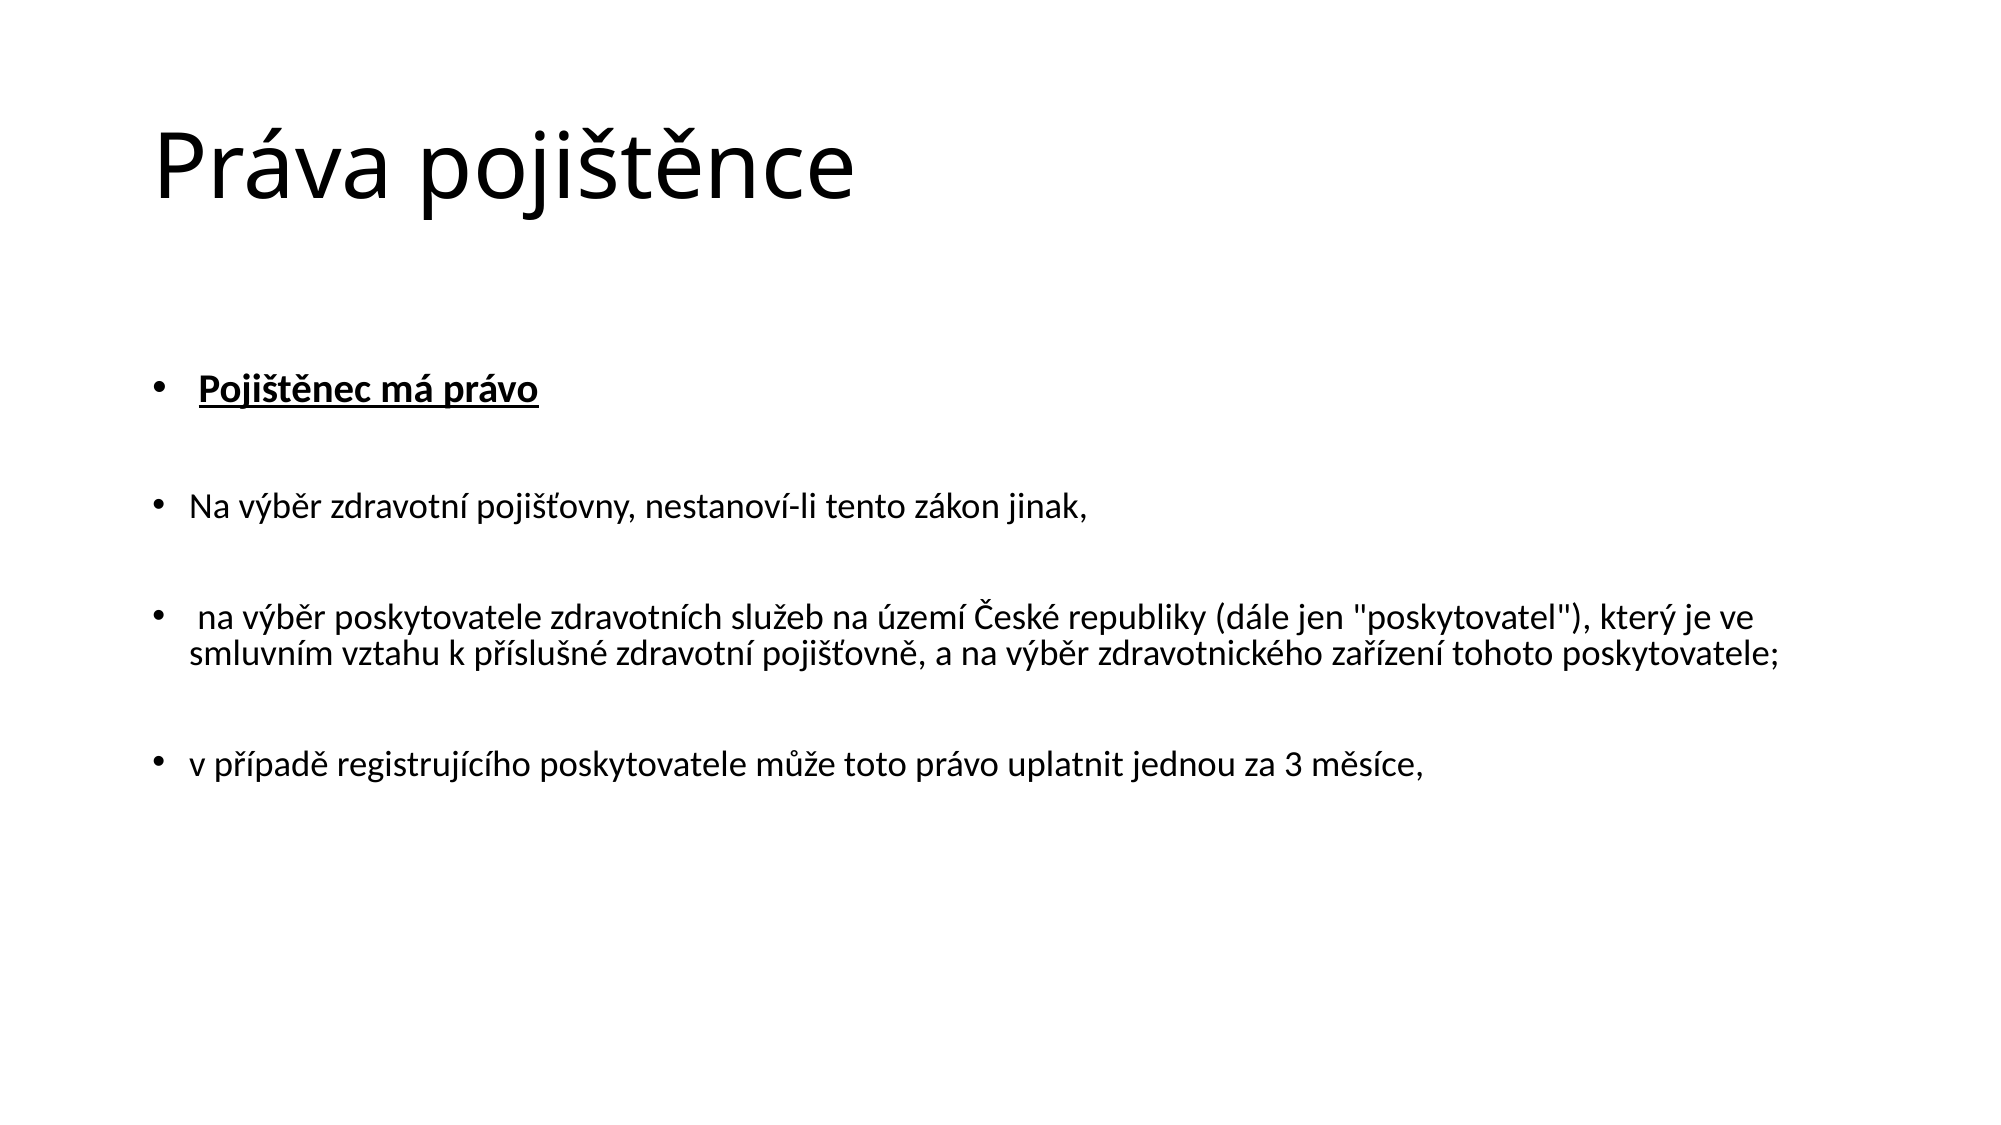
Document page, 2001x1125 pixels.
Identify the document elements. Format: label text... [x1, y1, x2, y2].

title Práva pojištěnce [137, 59, 1863, 278]
list Pojištěnec má právo Na výběr zdravotní pojišťovny, nestanoví-li tento zákon jinak, na výběr poskytovatele zdravotních služeb na území České republiky (dále jen "poskytovatel"), který je ve smluvním vztahu k příslušné zdravotní pojišťovně, a na výběr zdravotnického zařízení tohoto poskytovatele; v případě registrujícího poskytovatele může toto právo uplatnit jednou za 3 měsíce, [137, 299, 1863, 1014]
